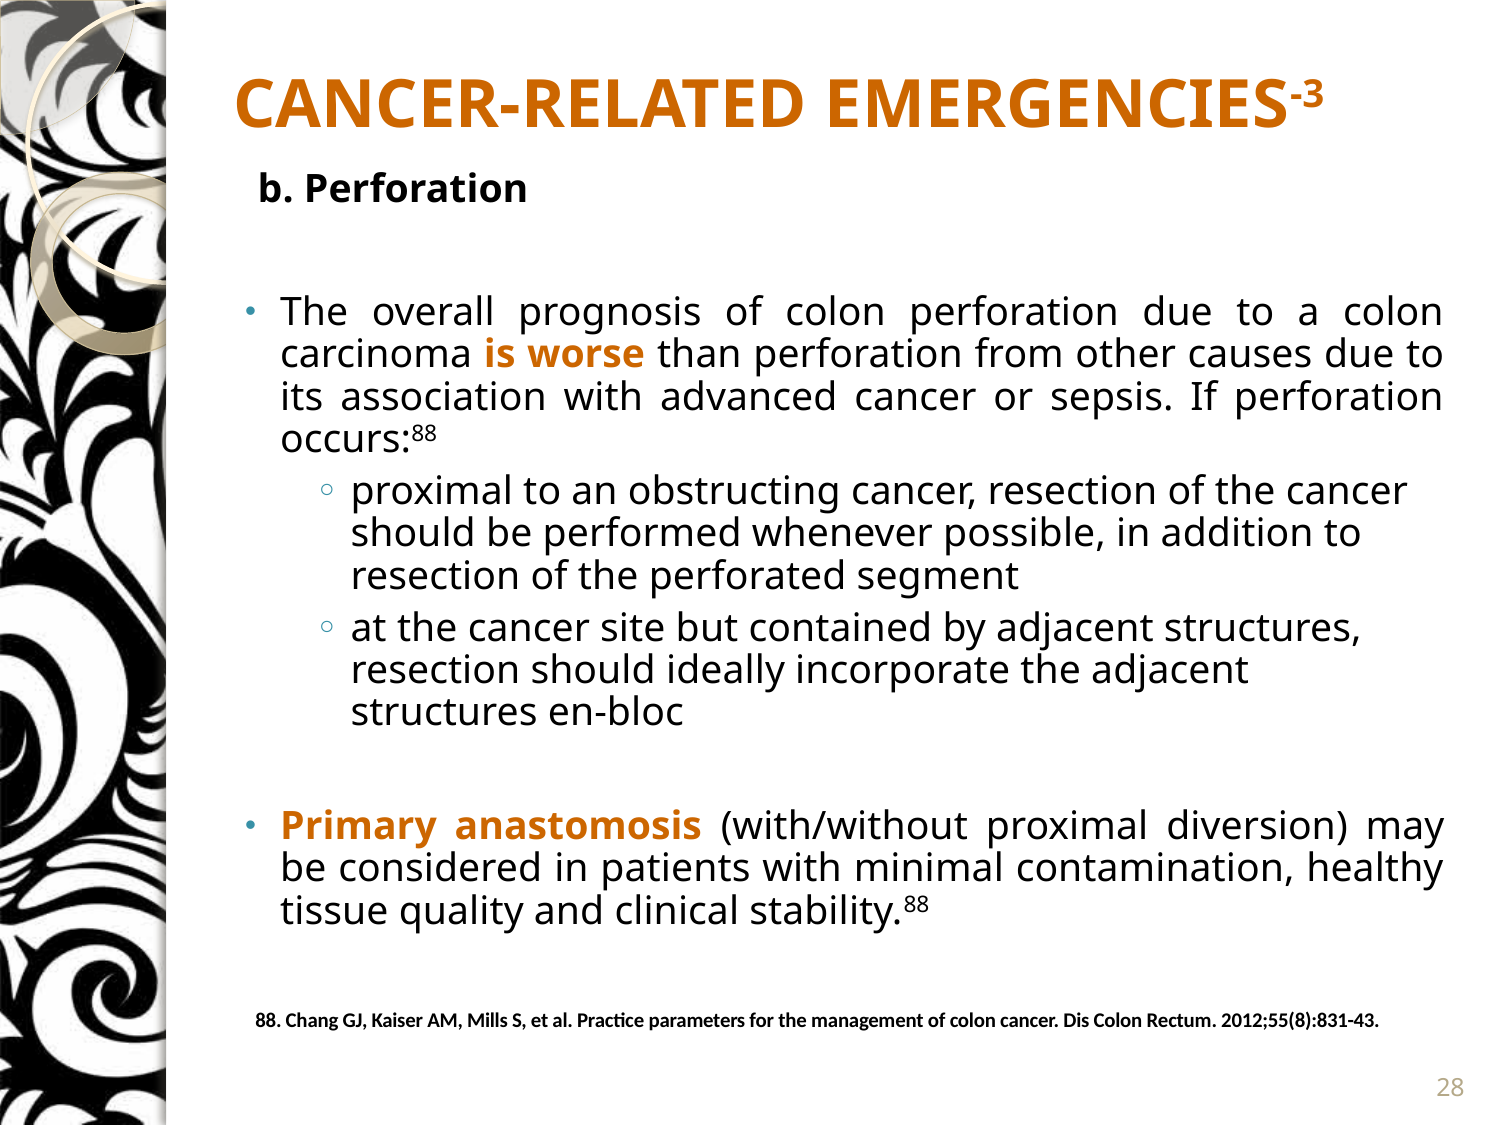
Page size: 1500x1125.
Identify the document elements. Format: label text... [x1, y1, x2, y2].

picture [0, 134, 166, 1125]
picture [136, 0, 164, 4]
slide_number 28 [1413, 1034, 1488, 1113]
picture [53, 241, 160, 332]
list b. Perforation The overall prognosis of colon perforation due to a colon carcinoma is worse than perforation from other causes due to its association with advanced cancer or sepsis. If perforation occurs:88 proximal to an obstructing cancer, resection of the cancer should be performed whenever possible, in addition to resection of the perforated segment at the cancer site but contained by adjacent structures, resection should ideally incorporate the adjacent structures en-bloc Primary anastomosis (with/without proximal diversion) may be considered in patients with minimal contamination, healthy tissue quality and clinical stability.88 [230, 160, 1461, 949]
picture [32, 13, 160, 207]
picture [62, 195, 160, 280]
text_box 88. Chang GJ, Kaiser AM, Mills S, et al. Practice parameters for the management of colon cancer. Dis Colon Rectum. 2012;55(8):831-43. [240, 999, 1471, 1040]
title CANCER-RELATED EMERGENCIES-3 [218, 7, 1449, 195]
